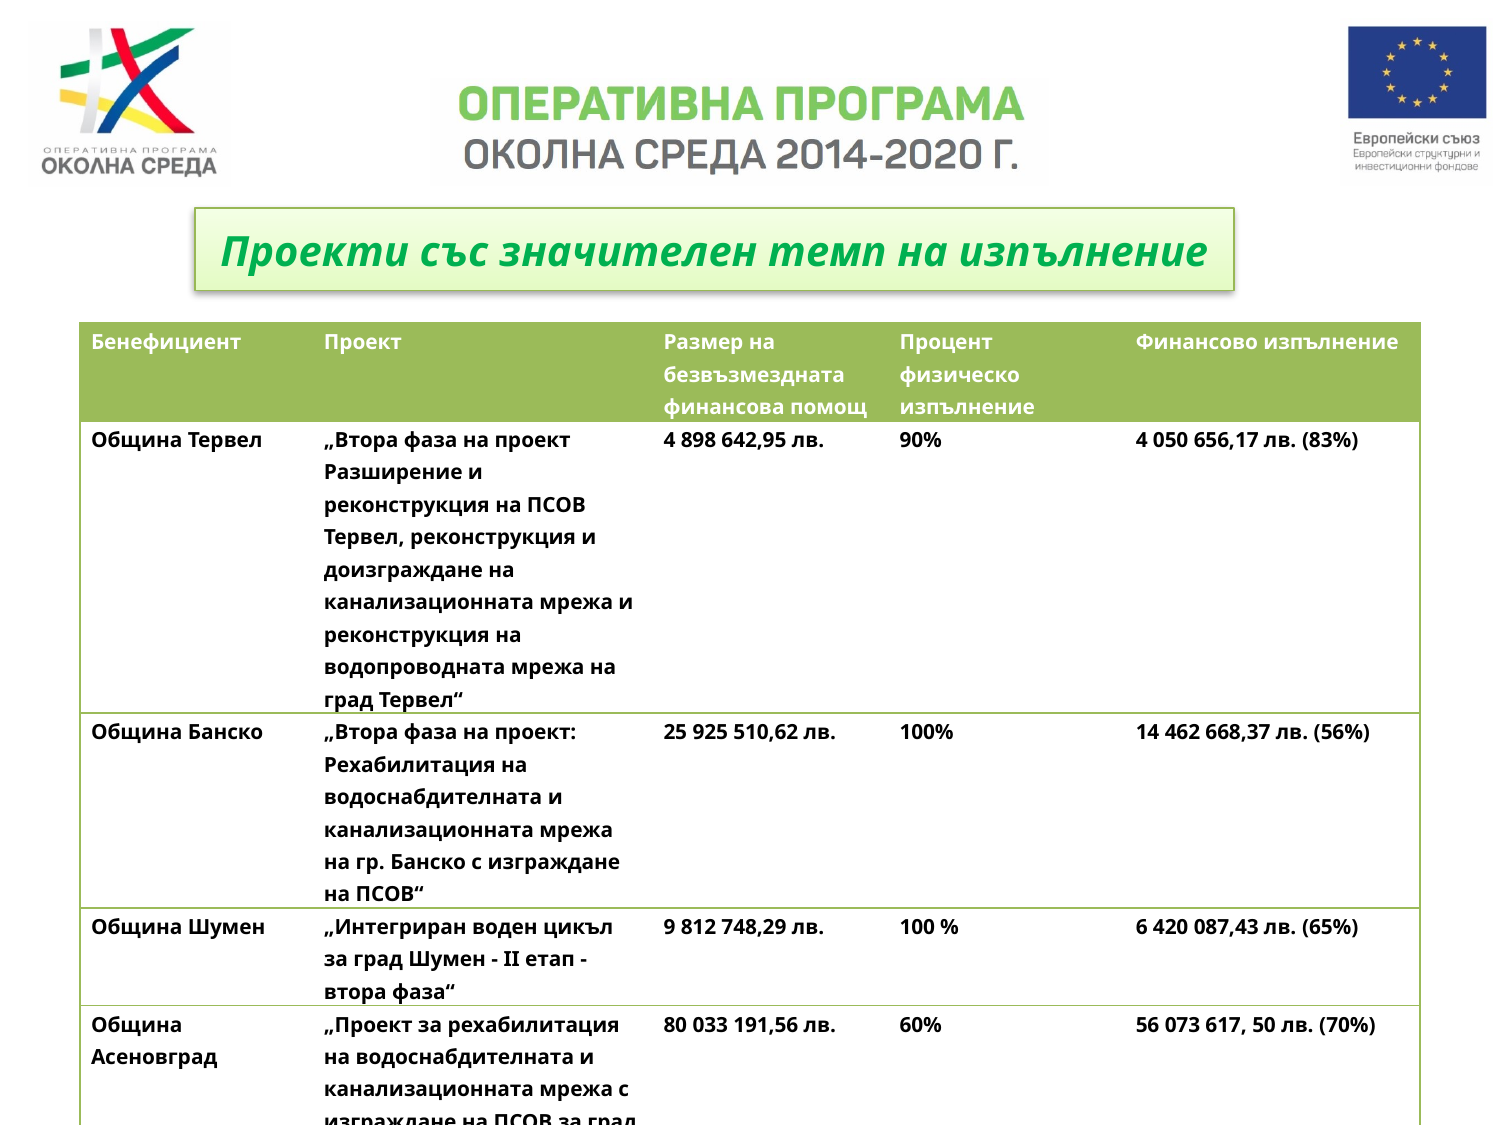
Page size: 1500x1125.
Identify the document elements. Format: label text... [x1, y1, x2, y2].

table_header Процент физическо изпълнение [888, 324, 1125, 420]
table_cell 100 % [888, 909, 1125, 1005]
table_cell „Интегриран воден цикъл за град Шумен - II етап - втора фаза“ [313, 909, 652, 1005]
table_cell 4 898 642,95 лв. [652, 422, 888, 712]
table_cell 9 812 748,29 лв. [652, 909, 888, 1005]
table_cell 56 073 617, 50 лв. (70%) [1125, 1006, 1419, 1125]
table_cell 6 420 087,43 лв. (65%) [1125, 909, 1419, 1005]
table_cell Община Шумен [81, 909, 313, 1005]
table_cell 25 925 510,62 лв. [652, 714, 888, 907]
picture [1340, 18, 1493, 186]
table_cell „Втора фаза на проект: Рехабилитация на водоснабдителната и канализационната мрежа на гр. Банско с изграждане на ПСОВ“ [313, 714, 652, 907]
table_cell 80 033 191,56 лв. [652, 1006, 888, 1125]
list [60, 278, 1419, 1035]
picture [28, 21, 231, 188]
table_header Бенефициент [81, 324, 313, 420]
table_cell 14 462 668,37 лв. (56%) [1125, 714, 1419, 907]
table_header Размер на безвъзмездната финансова помощ [652, 324, 888, 420]
table_cell Община Тервел [81, 422, 313, 712]
table_cell 4 050 656,17 лв. (83%) [1125, 422, 1419, 712]
table_header Проект [313, 324, 652, 420]
table_cell 100% [888, 714, 1125, 907]
table_cell 90% [888, 422, 1125, 712]
table_cell Община Асеновград [81, 1006, 313, 1125]
table_cell „Втора фаза на проект Разширение и реконструкция на ПСОВ Тервел, реконструкция и доизграждане на канализационната мрежа и реконструкция на водопроводната мрежа на град Тервел“ [313, 422, 652, 712]
table_header Финансово изпълнение [1125, 324, 1419, 420]
table_cell 60% [888, 1006, 1125, 1125]
picture [429, 77, 1049, 186]
table_cell Община Банско [81, 714, 313, 907]
table_cell „Проект за рехабилитация на водоснабдителната и канализационната мрежа с изграждане на ПСОВ за град Асеновград, България“ [313, 1006, 652, 1125]
title Проекти със значителен темп на изпълнение [194, 207, 1235, 278]
